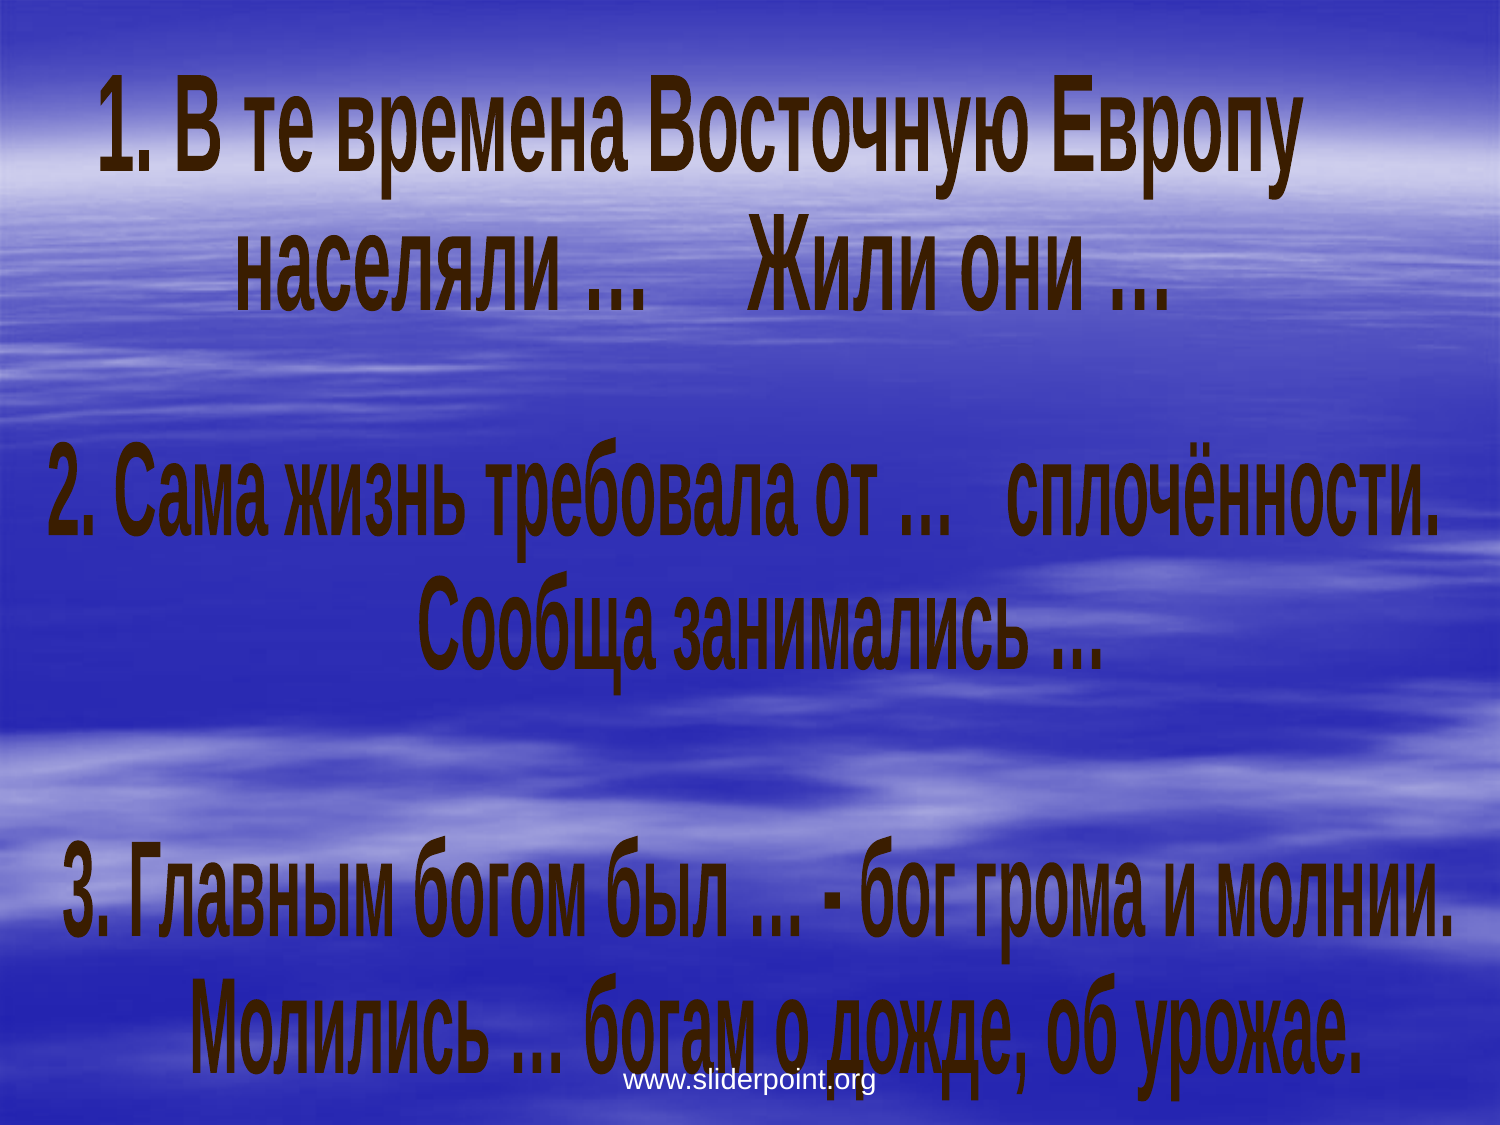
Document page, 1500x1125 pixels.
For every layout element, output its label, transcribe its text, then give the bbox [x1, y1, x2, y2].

footer www.sliderpoint.org [512, 1024, 988, 1103]
